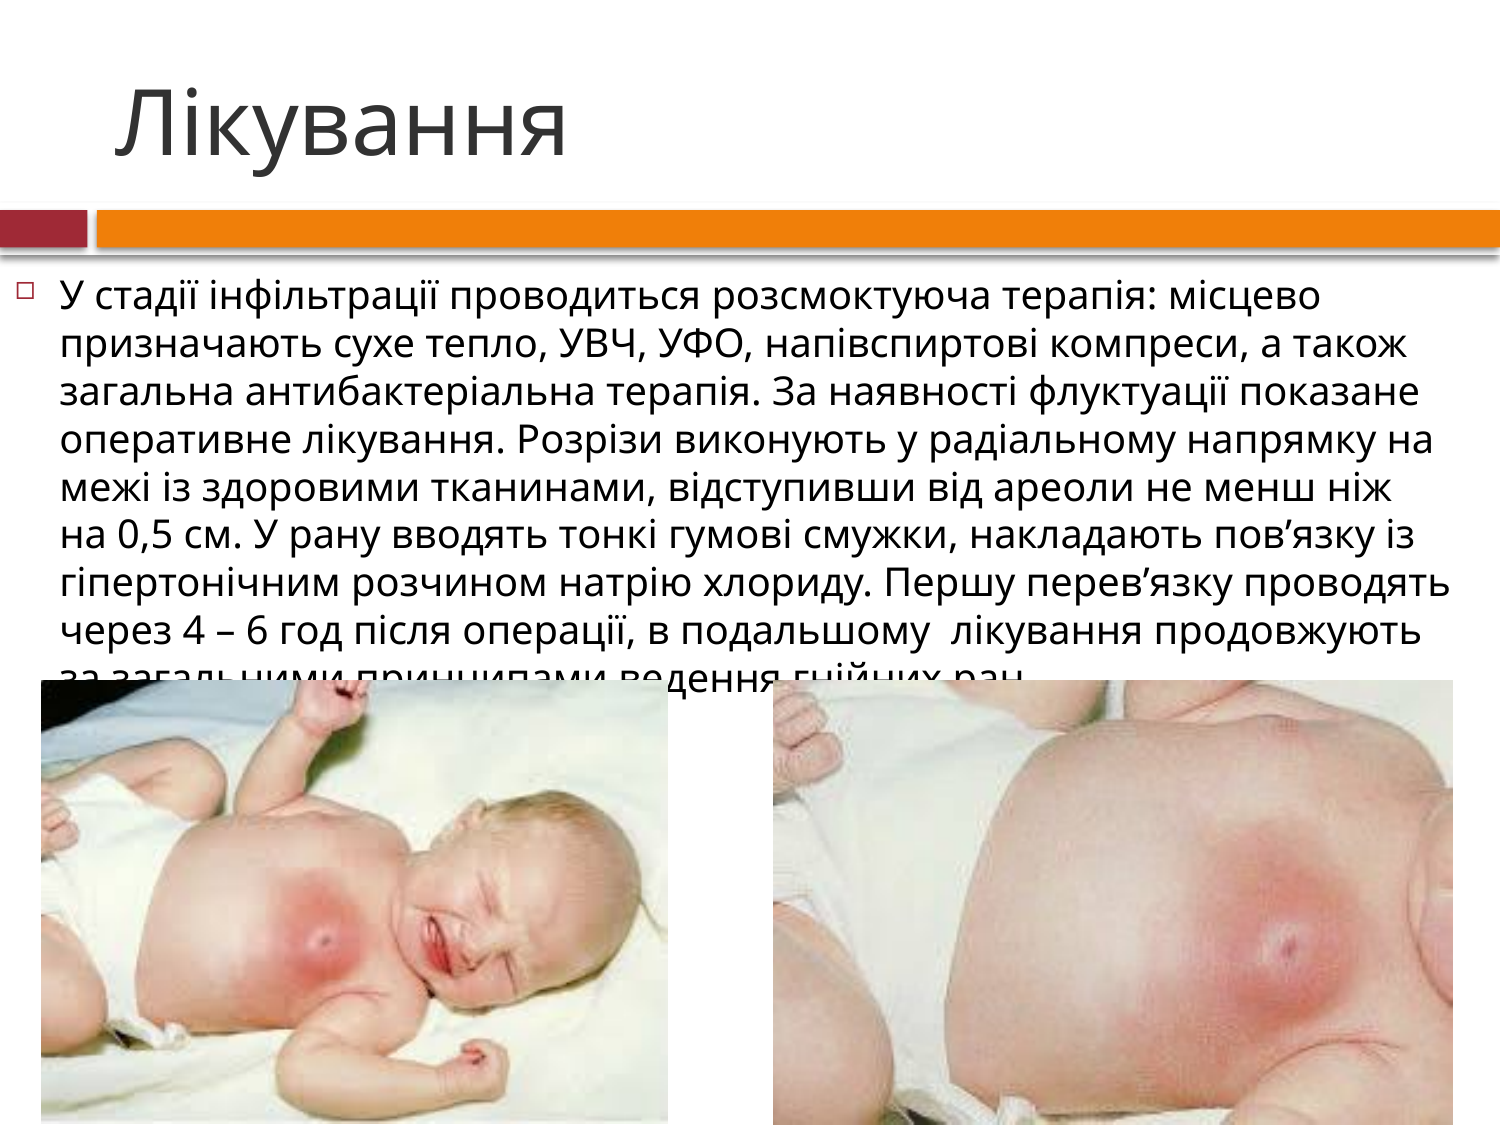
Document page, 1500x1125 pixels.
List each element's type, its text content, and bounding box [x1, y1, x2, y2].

picture [773, 680, 1454, 1125]
picture [40, 680, 668, 1124]
title Лікування [100, 37, 1438, 200]
list У стадії інфільтрації проводиться розсмоктуюча терапія: місцево призначають сухе тепло, УВЧ, УФО, напівспиртові компреси, а також загальна антибактеріальна терапія. За наявності флуктуації показане оперативне лікування. Розрізи виконують у радіальному напрямку на межі із здоровими тканинами, відступивши від ареоли не менш ніж на 0,5 см. У рану вводять тонкі гумові смужки, накладають пов’язку із гіпертонічним розчином натрію хлориду. Першу перев’язку проводять через 4 – 6 год після операції, в подальшому лікування продовжують за загальними принципами ведення гнійних ран. [0, 262, 1471, 740]
